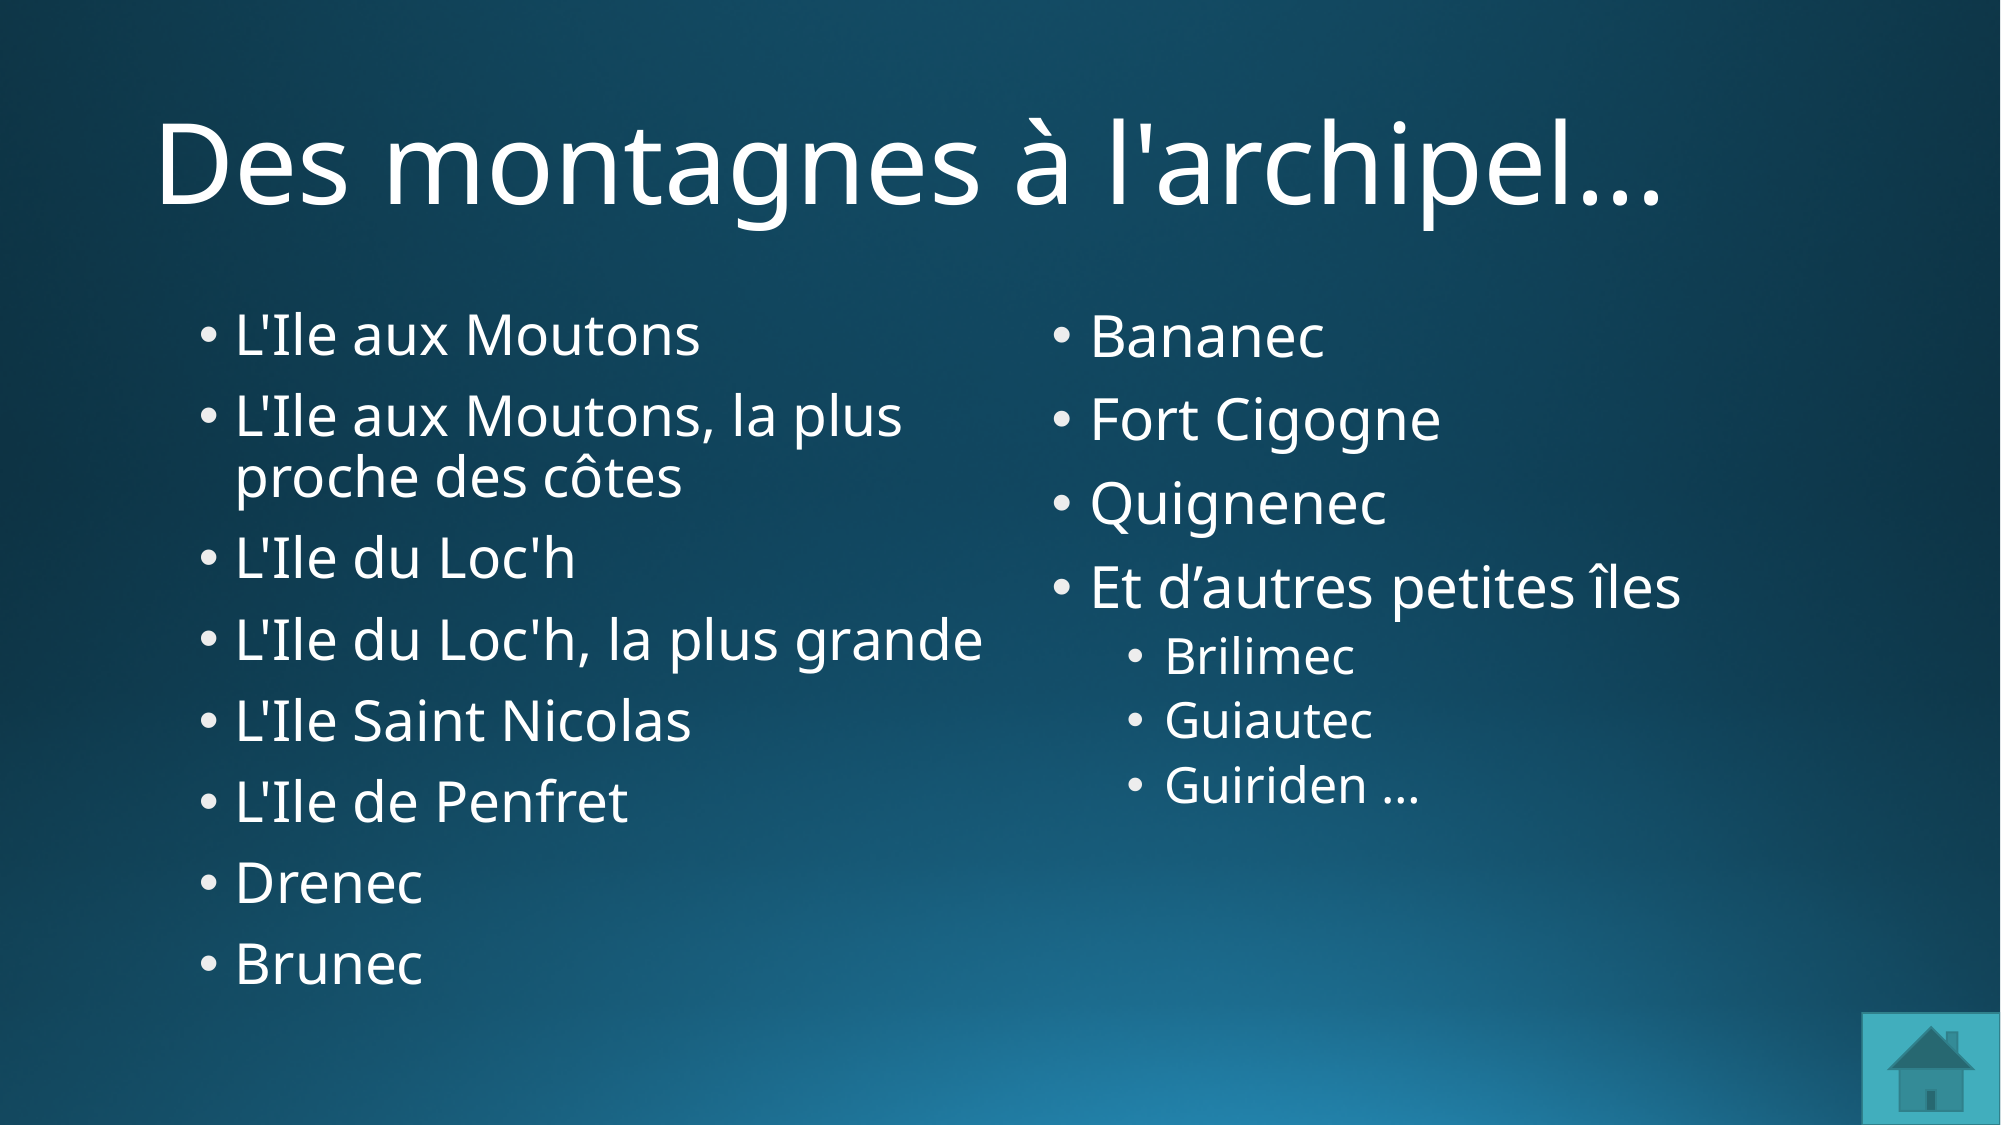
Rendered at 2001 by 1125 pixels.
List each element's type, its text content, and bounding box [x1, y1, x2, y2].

title Des montagnes à l'archipel... [137, 59, 1863, 278]
list Bananec Fort Cigogne Quignenec Et d’autres petites îles Brilimec Guiautec Guiriden … [1036, 299, 1863, 1014]
picture [0, 0, 2001, 1125]
list L'Ile aux Moutons L'Ile aux Moutons, la plus proche des côtes L'Ile du Loc'h L'Ile du Loc'h, la plus grande L'Ile Saint Nicolas L'Ile de Penfret Drenec Brunec [183, 299, 1009, 1014]
